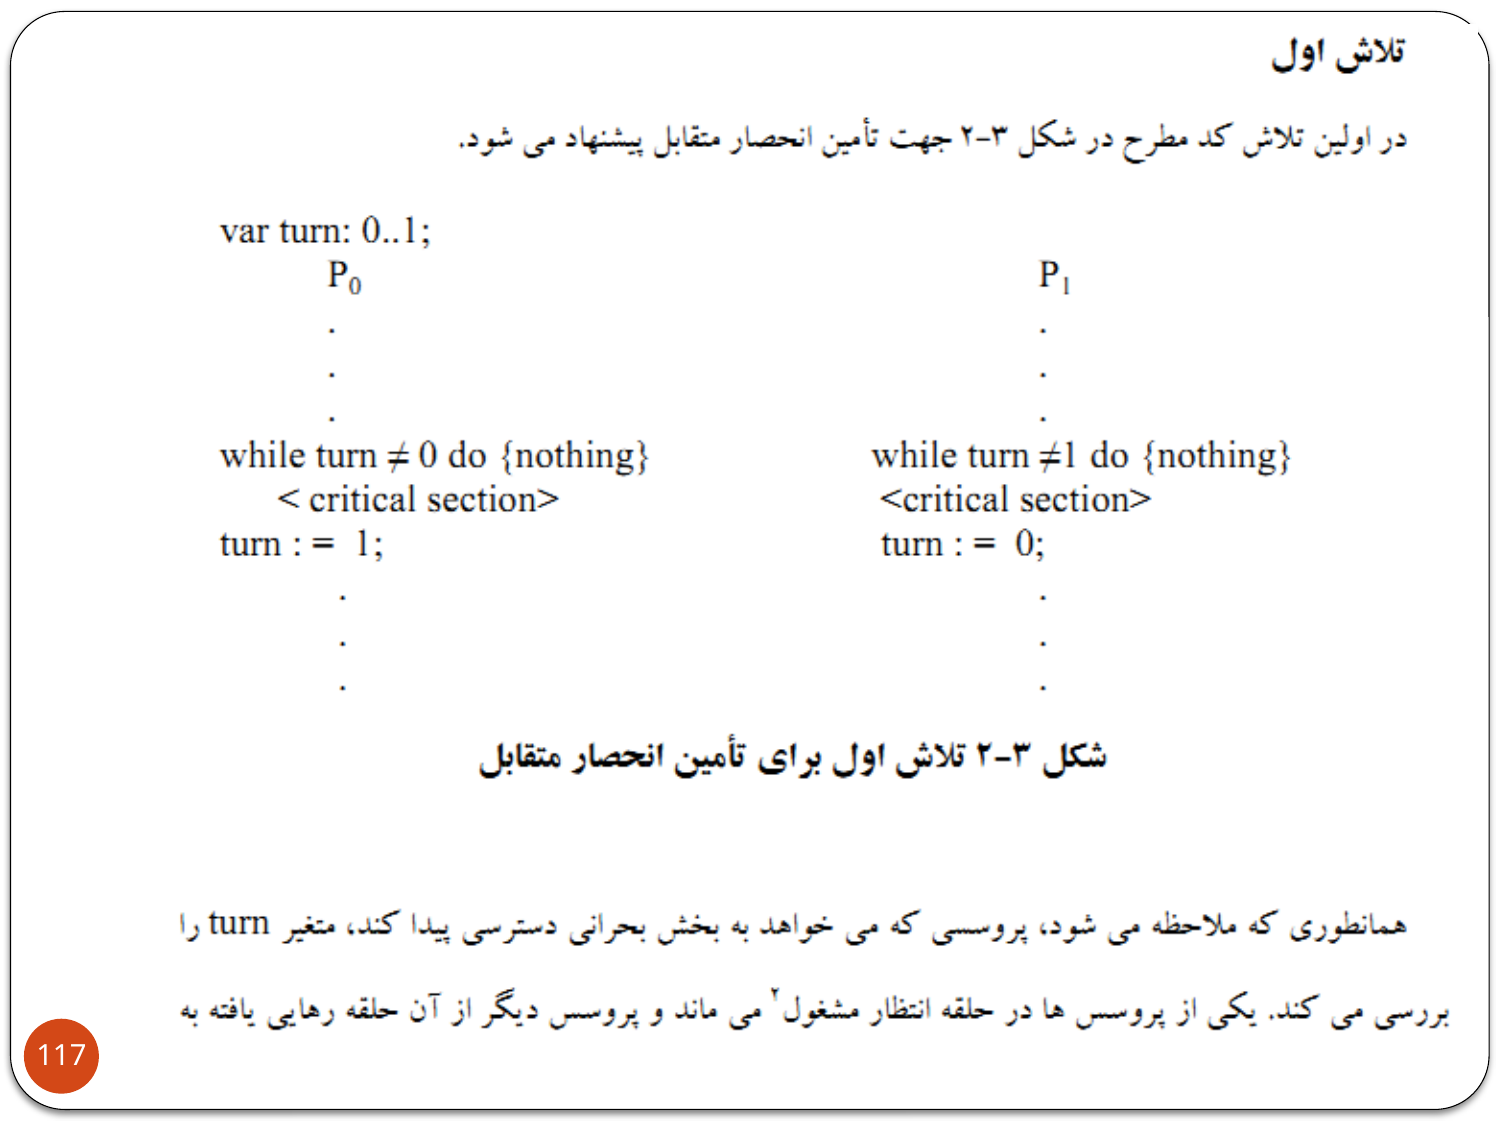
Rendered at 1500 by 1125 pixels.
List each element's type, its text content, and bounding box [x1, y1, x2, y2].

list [130, 24, 1478, 1038]
slide_number 117 [23, 1018, 99, 1094]
